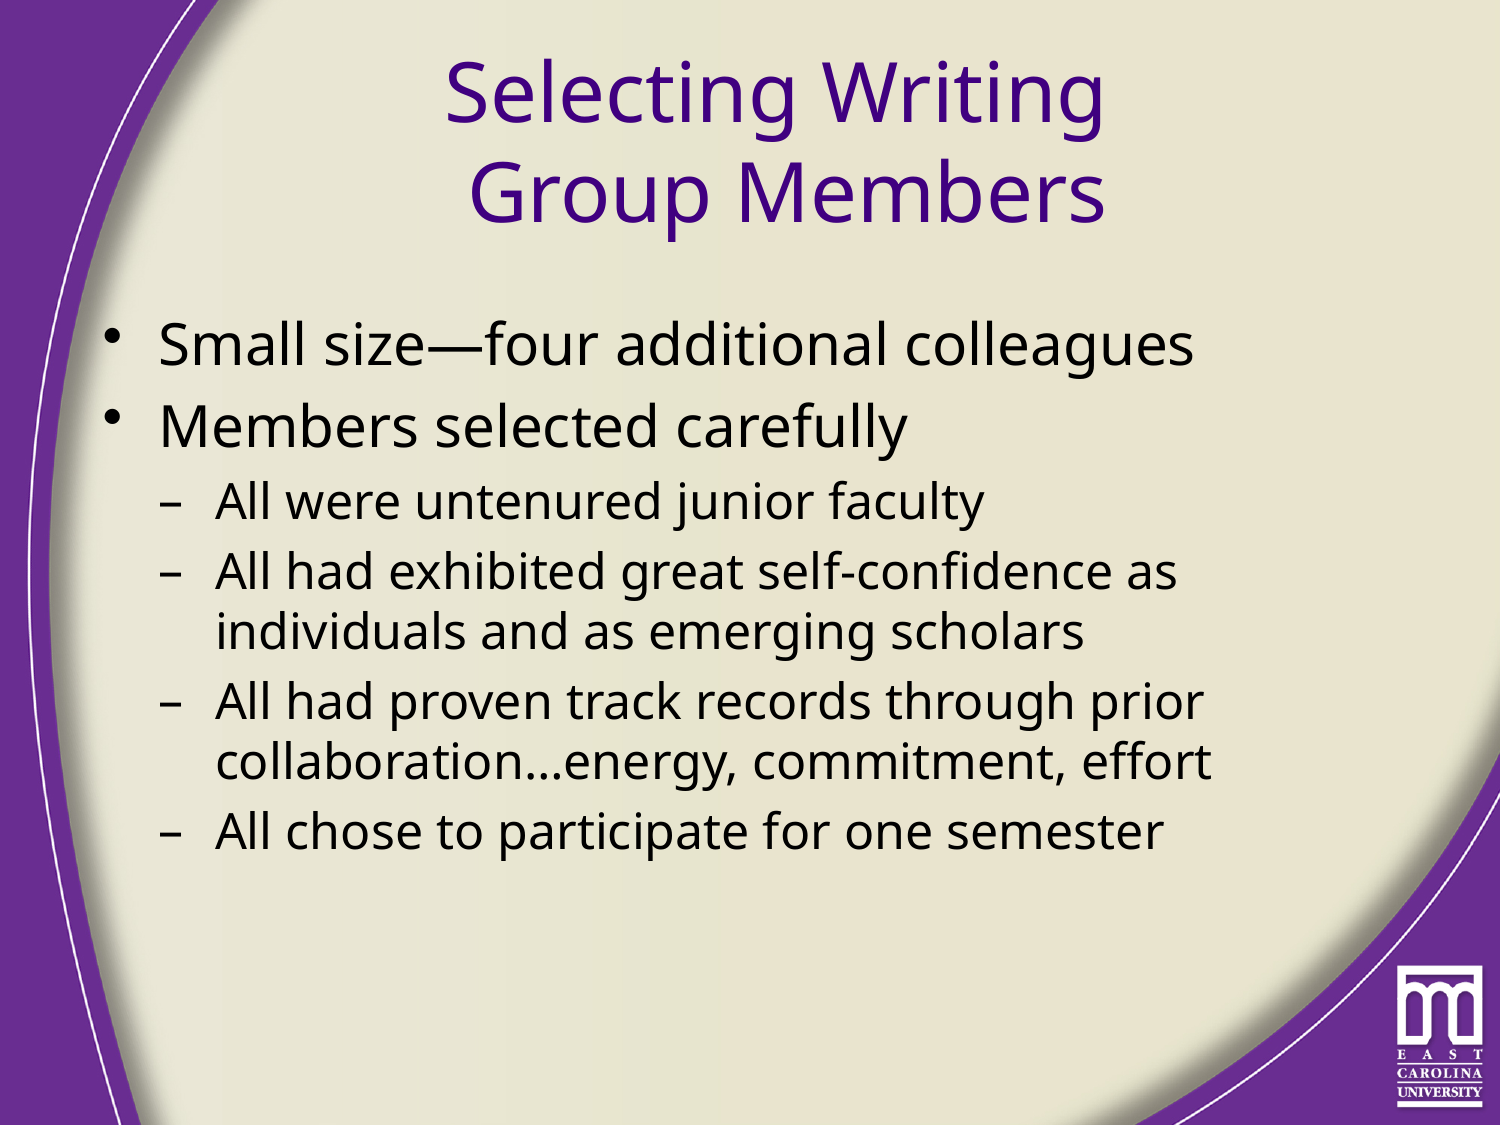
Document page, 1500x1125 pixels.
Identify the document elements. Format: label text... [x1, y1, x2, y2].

title Selecting Writing Group Members [74, 44, 1500, 233]
picture [0, 0, 1500, 1125]
list Small size—four additional colleagues Members selected carefully All were untenured junior faculty All had exhibited great self-confidence as individuals and as emerging scholars All had proven track records through prior collaboration…energy, commitment, effort All chose to participate for one semester [87, 299, 1438, 1043]
